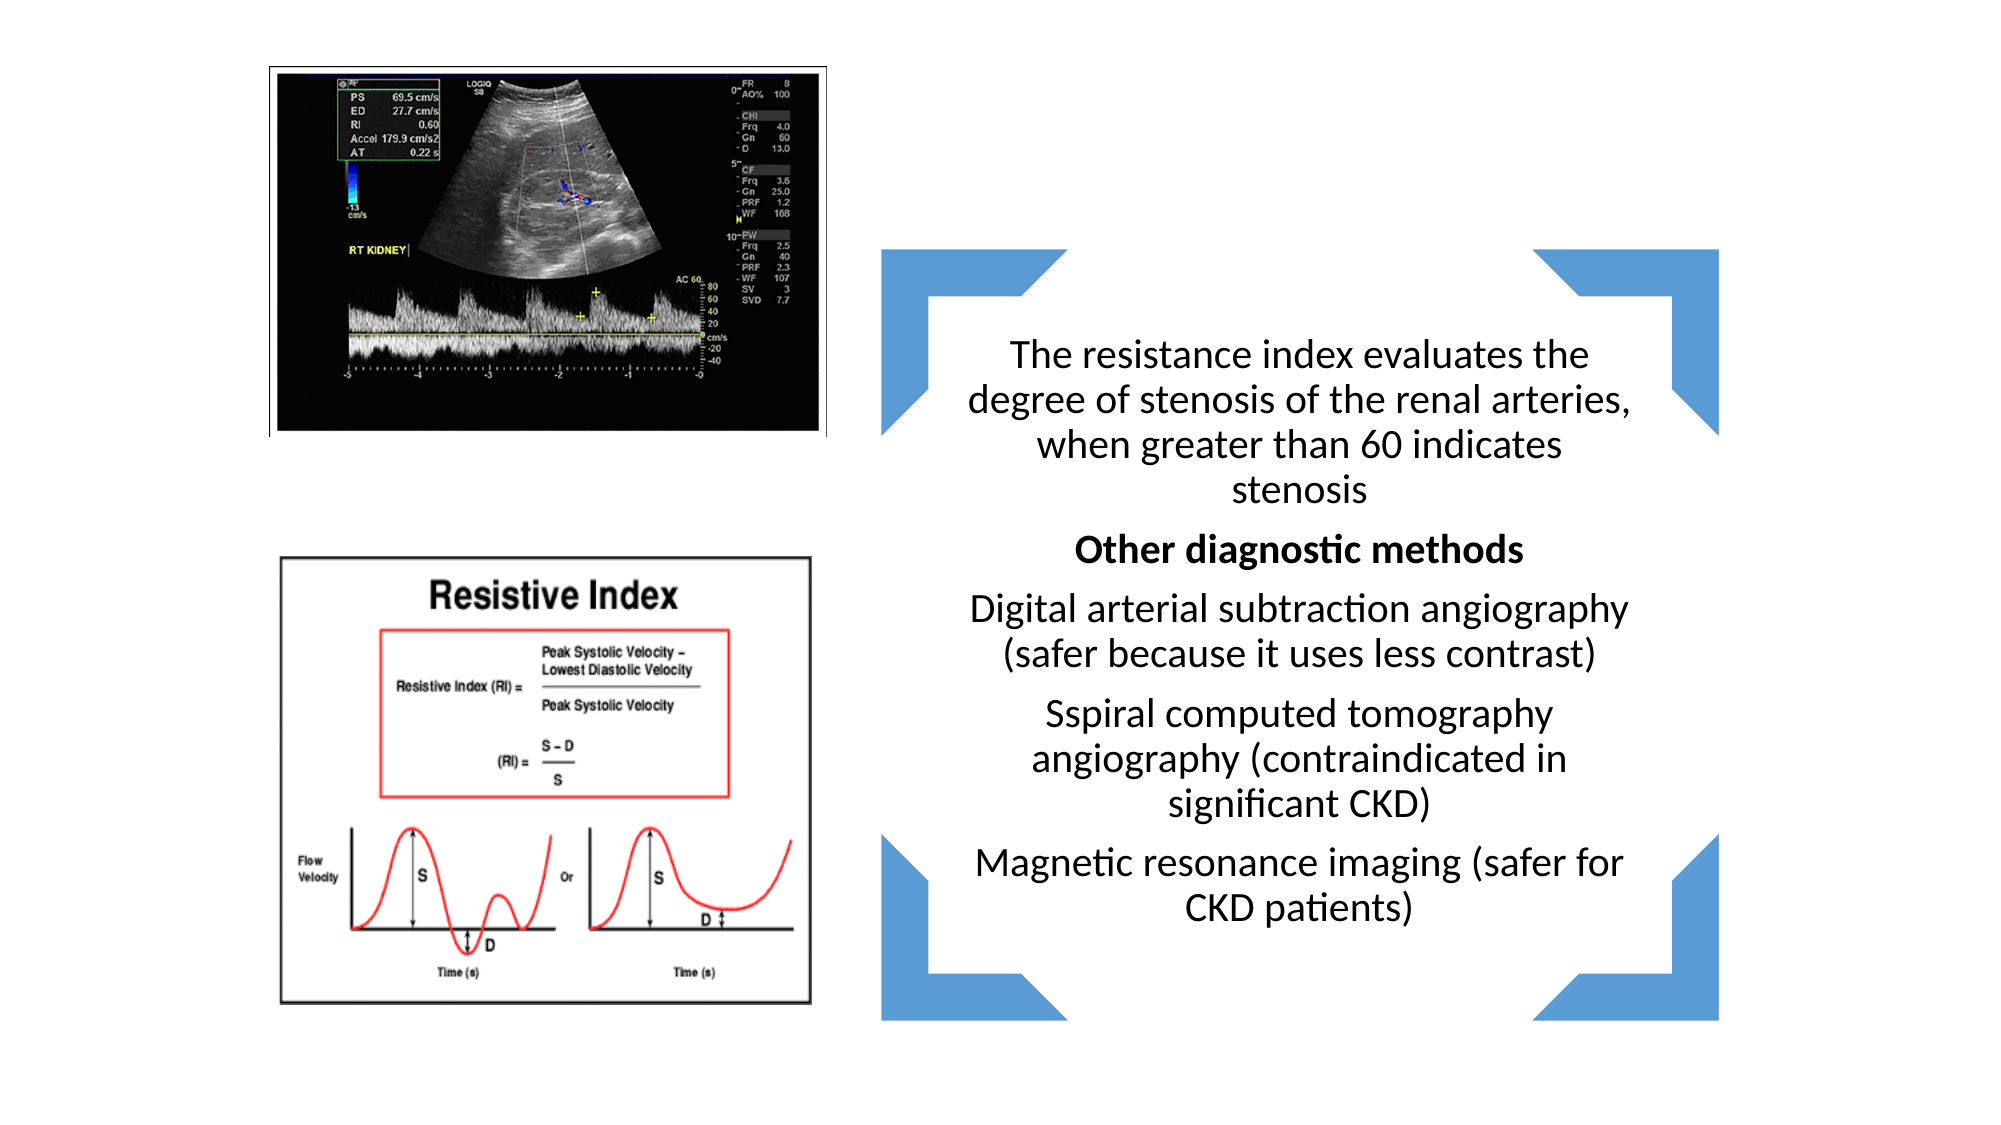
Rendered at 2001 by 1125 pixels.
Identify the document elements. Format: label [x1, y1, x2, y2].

list [267, 30, 1721, 1071]
picture [279, 556, 812, 1005]
